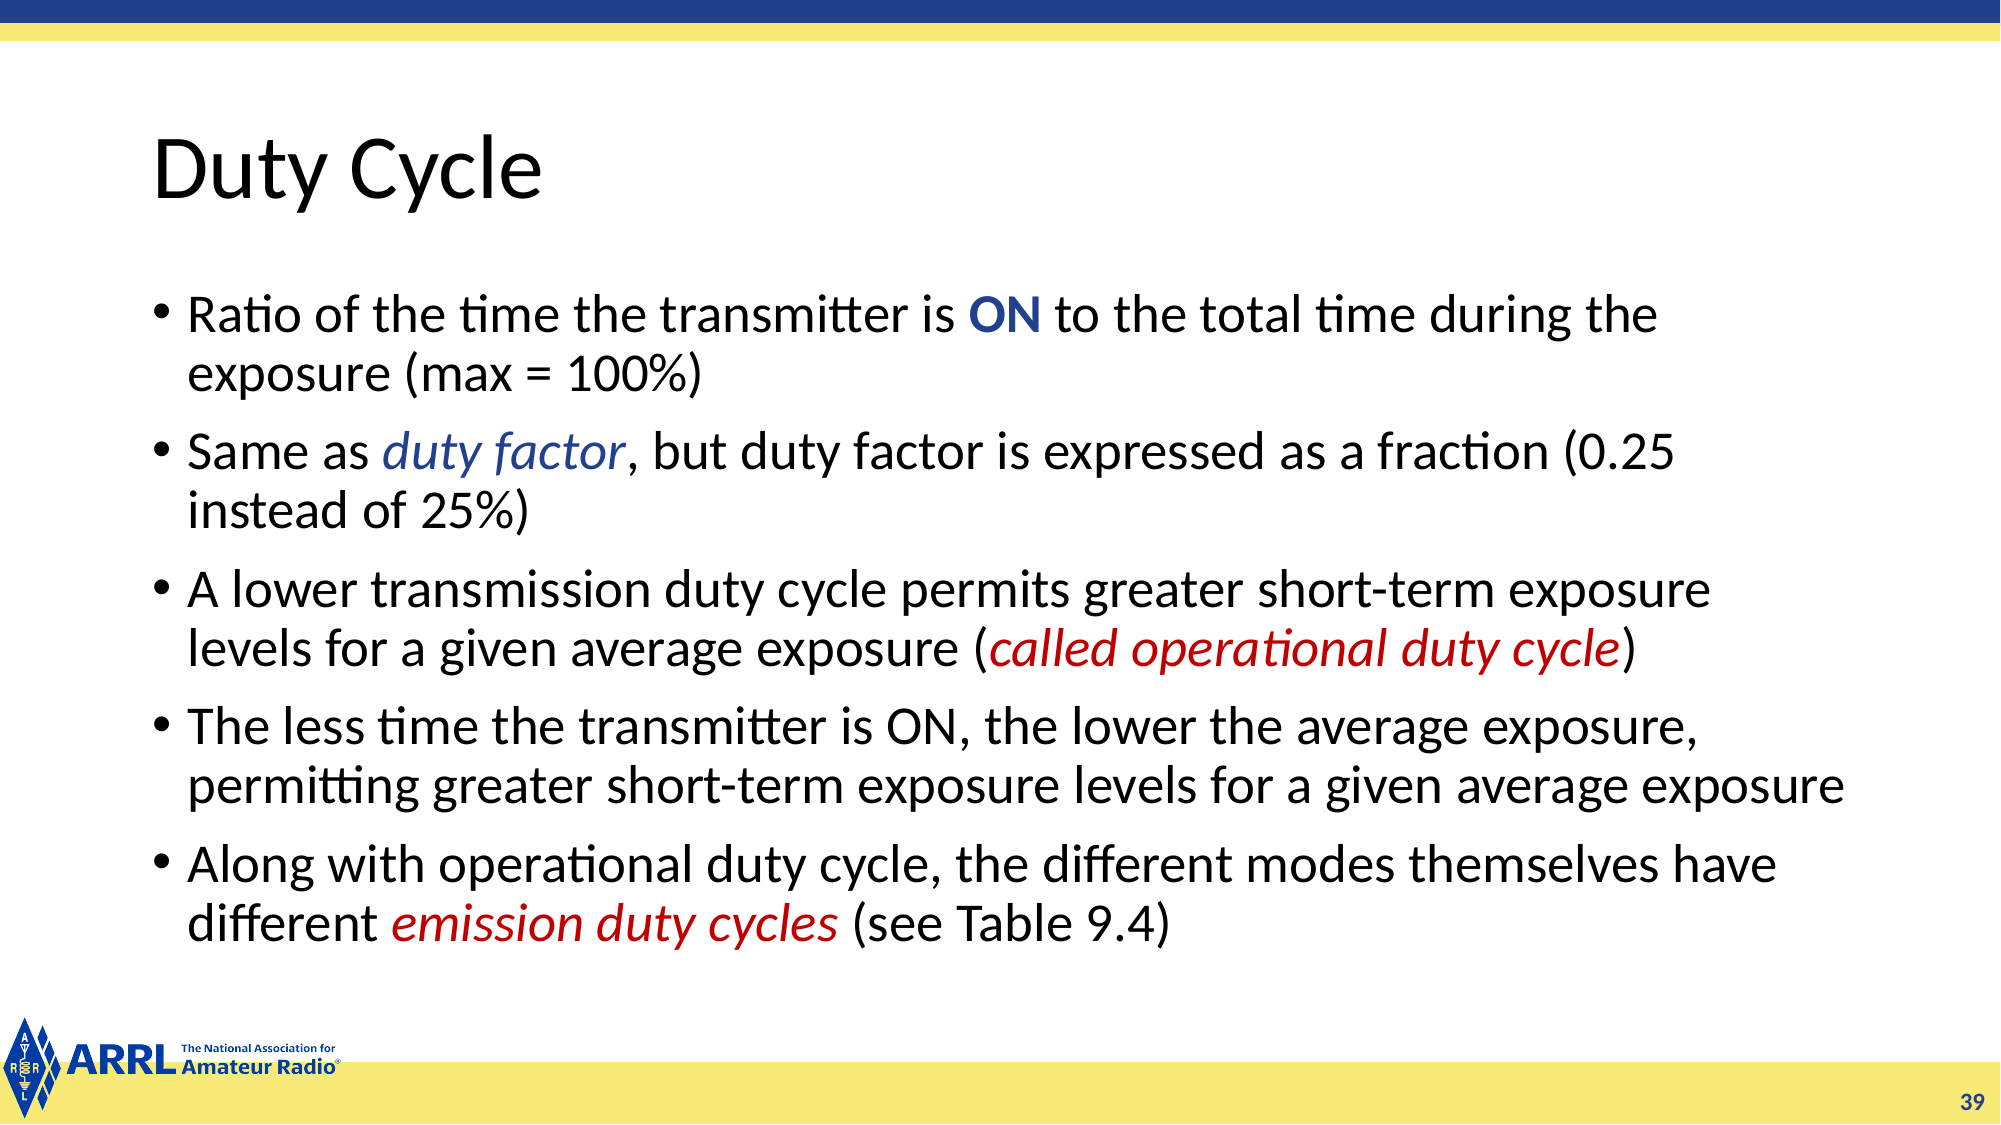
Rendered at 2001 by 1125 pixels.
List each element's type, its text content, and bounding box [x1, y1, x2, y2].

title Duty Cycle [137, 59, 1863, 277]
picture [1, 1015, 342, 1121]
list Ratio of the time the transmitter is ON to the total time during the exposure (max = 100%) Same as duty factor, but duty factor is expressed as a fraction (0.25 instead of 25%) A lower transmission duty cycle permits greater short-term exposure levels for a given average exposure (called operational duty cycle) The less time the transmitter is ON, the lower the average exposure, permitting greater short-term exposure levels for a given average exposure Along with operational duty cycle, the different modes themselves have different emission duty cycles (see Table 9.4) [137, 277, 1863, 1014]
